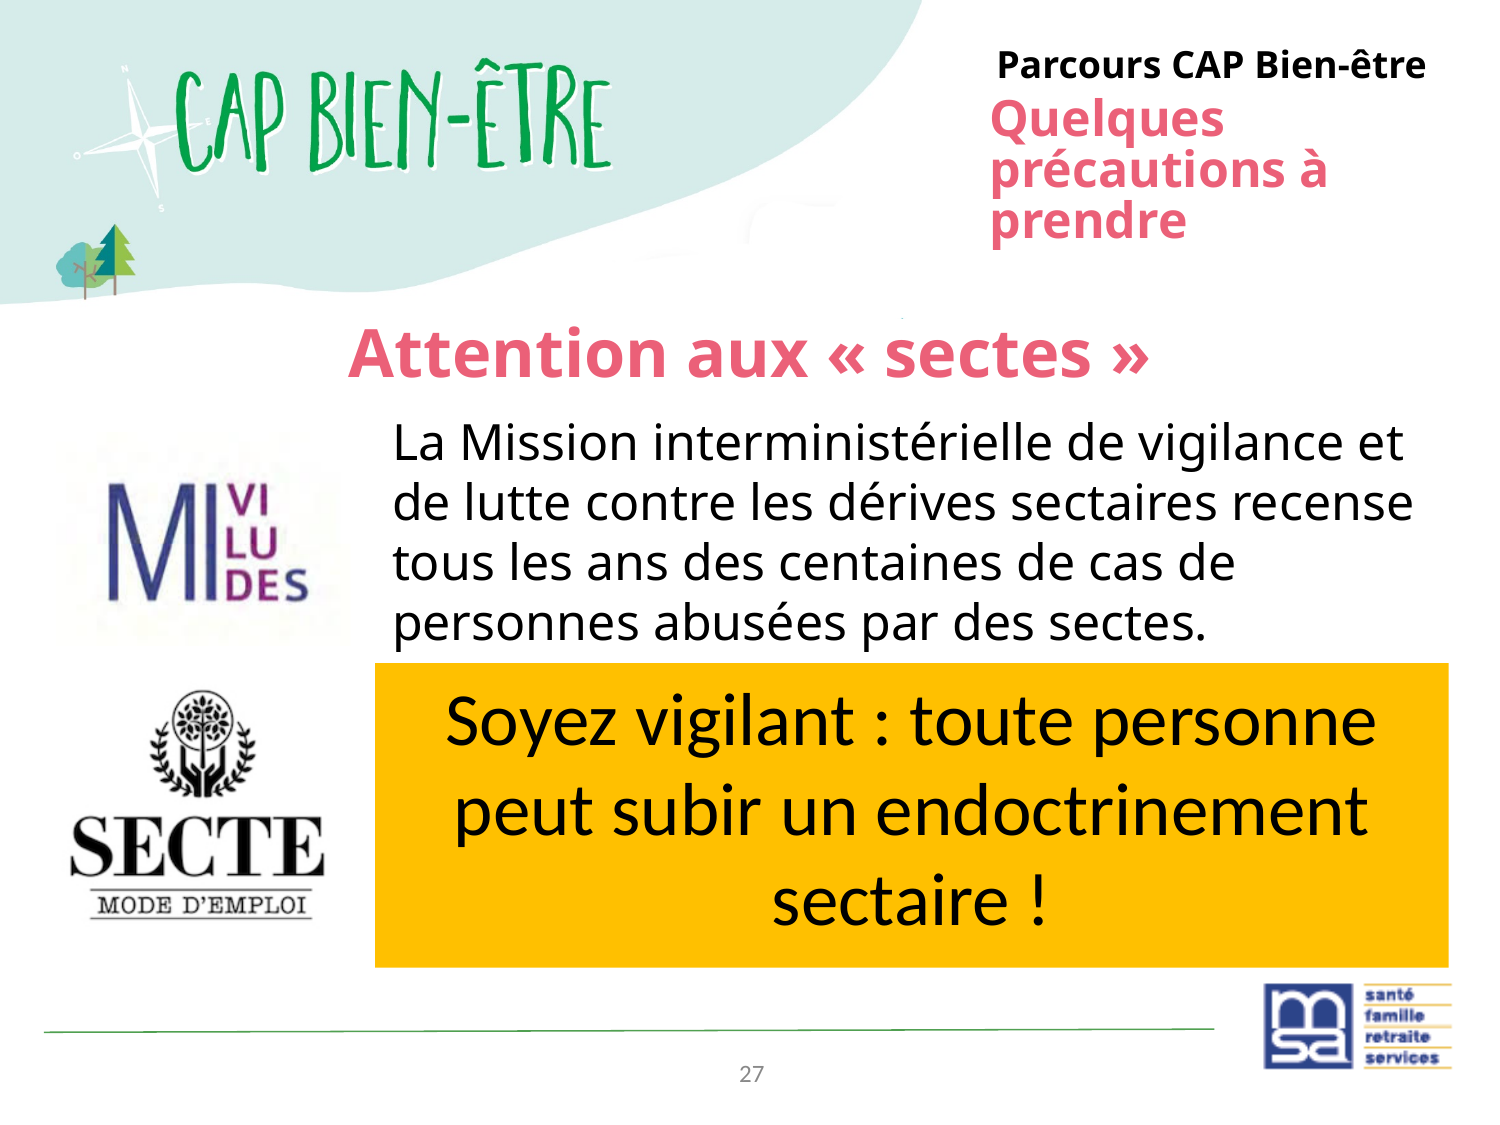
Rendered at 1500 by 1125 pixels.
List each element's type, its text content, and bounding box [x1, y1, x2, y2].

picture [16, 432, 396, 646]
text_box 27 [54, 1042, 1245, 1103]
text_box Soyez vigilant : toute personne peut subir un endoctrinement sectaire ! [375, 663, 1449, 968]
picture [40, 650, 354, 964]
text_box – 27 [560, 1028, 1245, 1042]
text_box La Mission interministérielle de vigilance et de lutte contre les dérives sectaires recense tous les ans des centaines de cas de personnes abusées par des sectes. [377, 413, 1449, 663]
text_box Parcours CAP Bien-être [968, 34, 1455, 94]
text_box Quelques précautions à prendre [945, 54, 1416, 291]
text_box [43, 1028, 1215, 1033]
text_box Attention aux « sectes » [0, 302, 1500, 413]
picture [0, 0, 941, 320]
picture [1250, 929, 1476, 1125]
